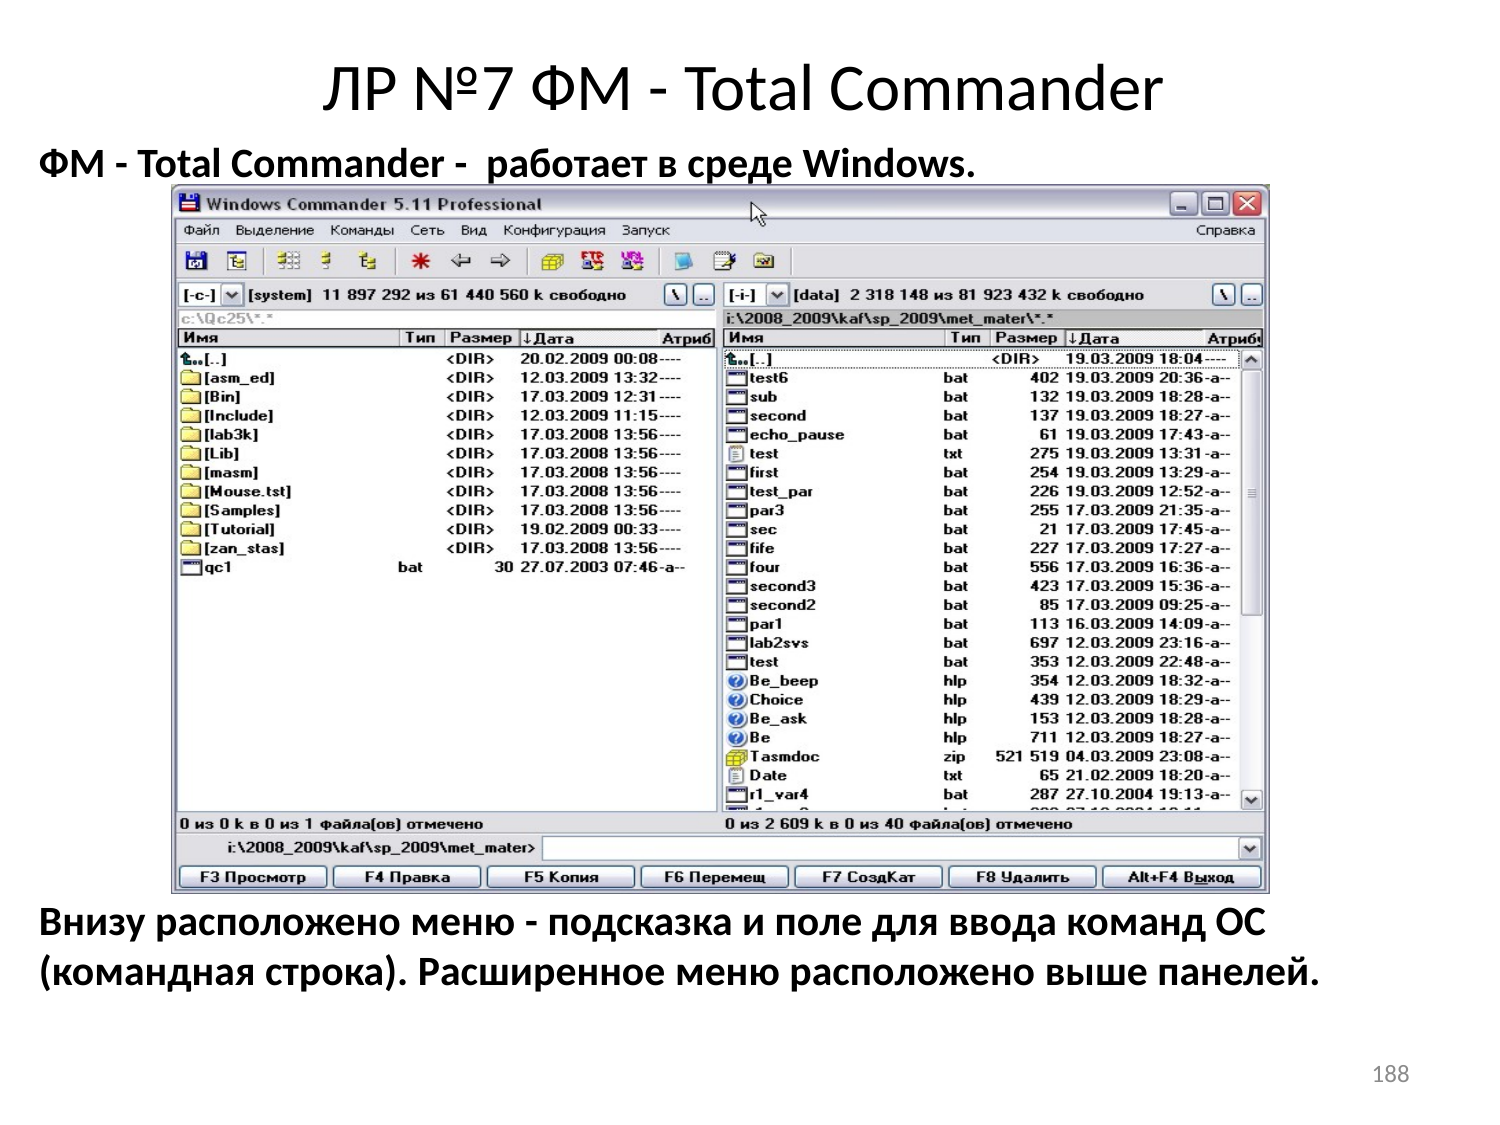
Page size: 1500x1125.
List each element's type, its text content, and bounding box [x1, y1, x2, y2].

title ЛР №7 ФМ - Total Commander [135, 19, 1353, 128]
picture [170, 184, 1271, 894]
text_box ФМ - Total Commander - работает в среде Windows. Внизу расположено меню - подсказка и поле для ввода команд ОС (командная строка). Расширенное меню расположено выше панелей. [23, 128, 1448, 1038]
slide_number 188 [1074, 1042, 1425, 1103]
